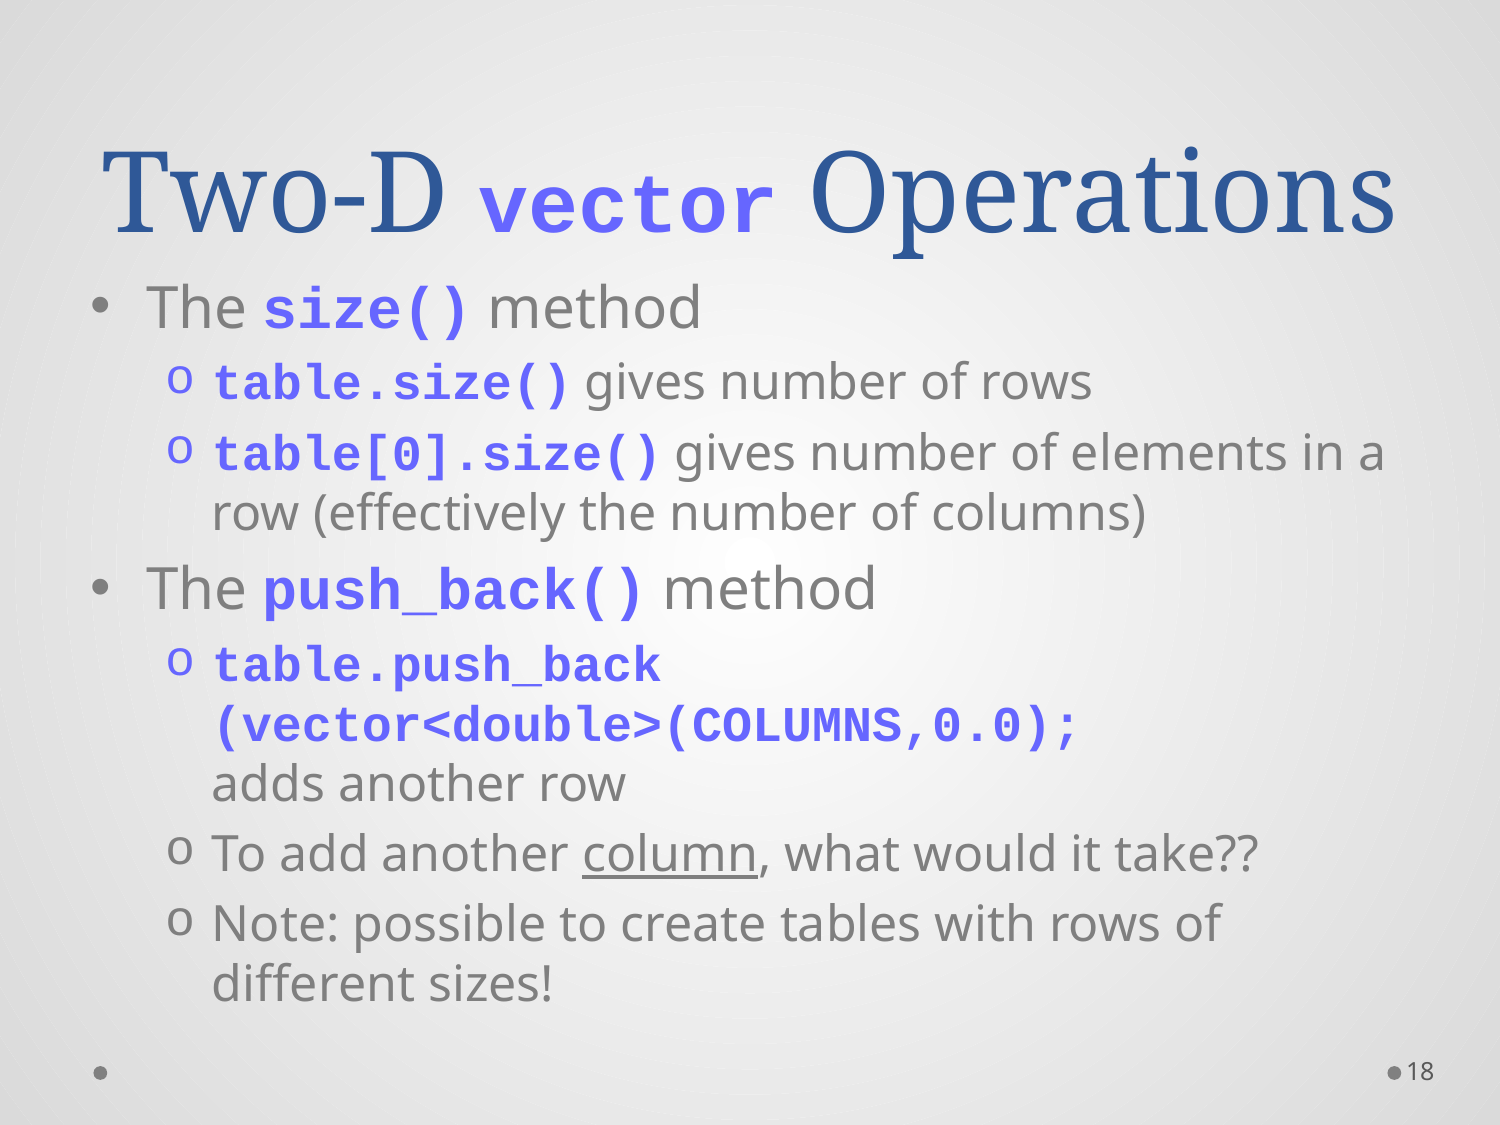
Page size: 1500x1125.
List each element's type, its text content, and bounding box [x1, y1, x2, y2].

list The size() method table.size() gives number of rows table[0].size() gives number of elements in a row (effectively the number of columns) The push_back() method table.push_back (vector<double>(COLUMNS,0.0); adds another row To add another column, what would it take?? Note: possible to create tables with rows of different sizes! [75, 262, 1425, 1005]
title Two-D vector Operations [75, 0, 1425, 262]
slide_number 18 [1401, 1042, 1494, 1103]
